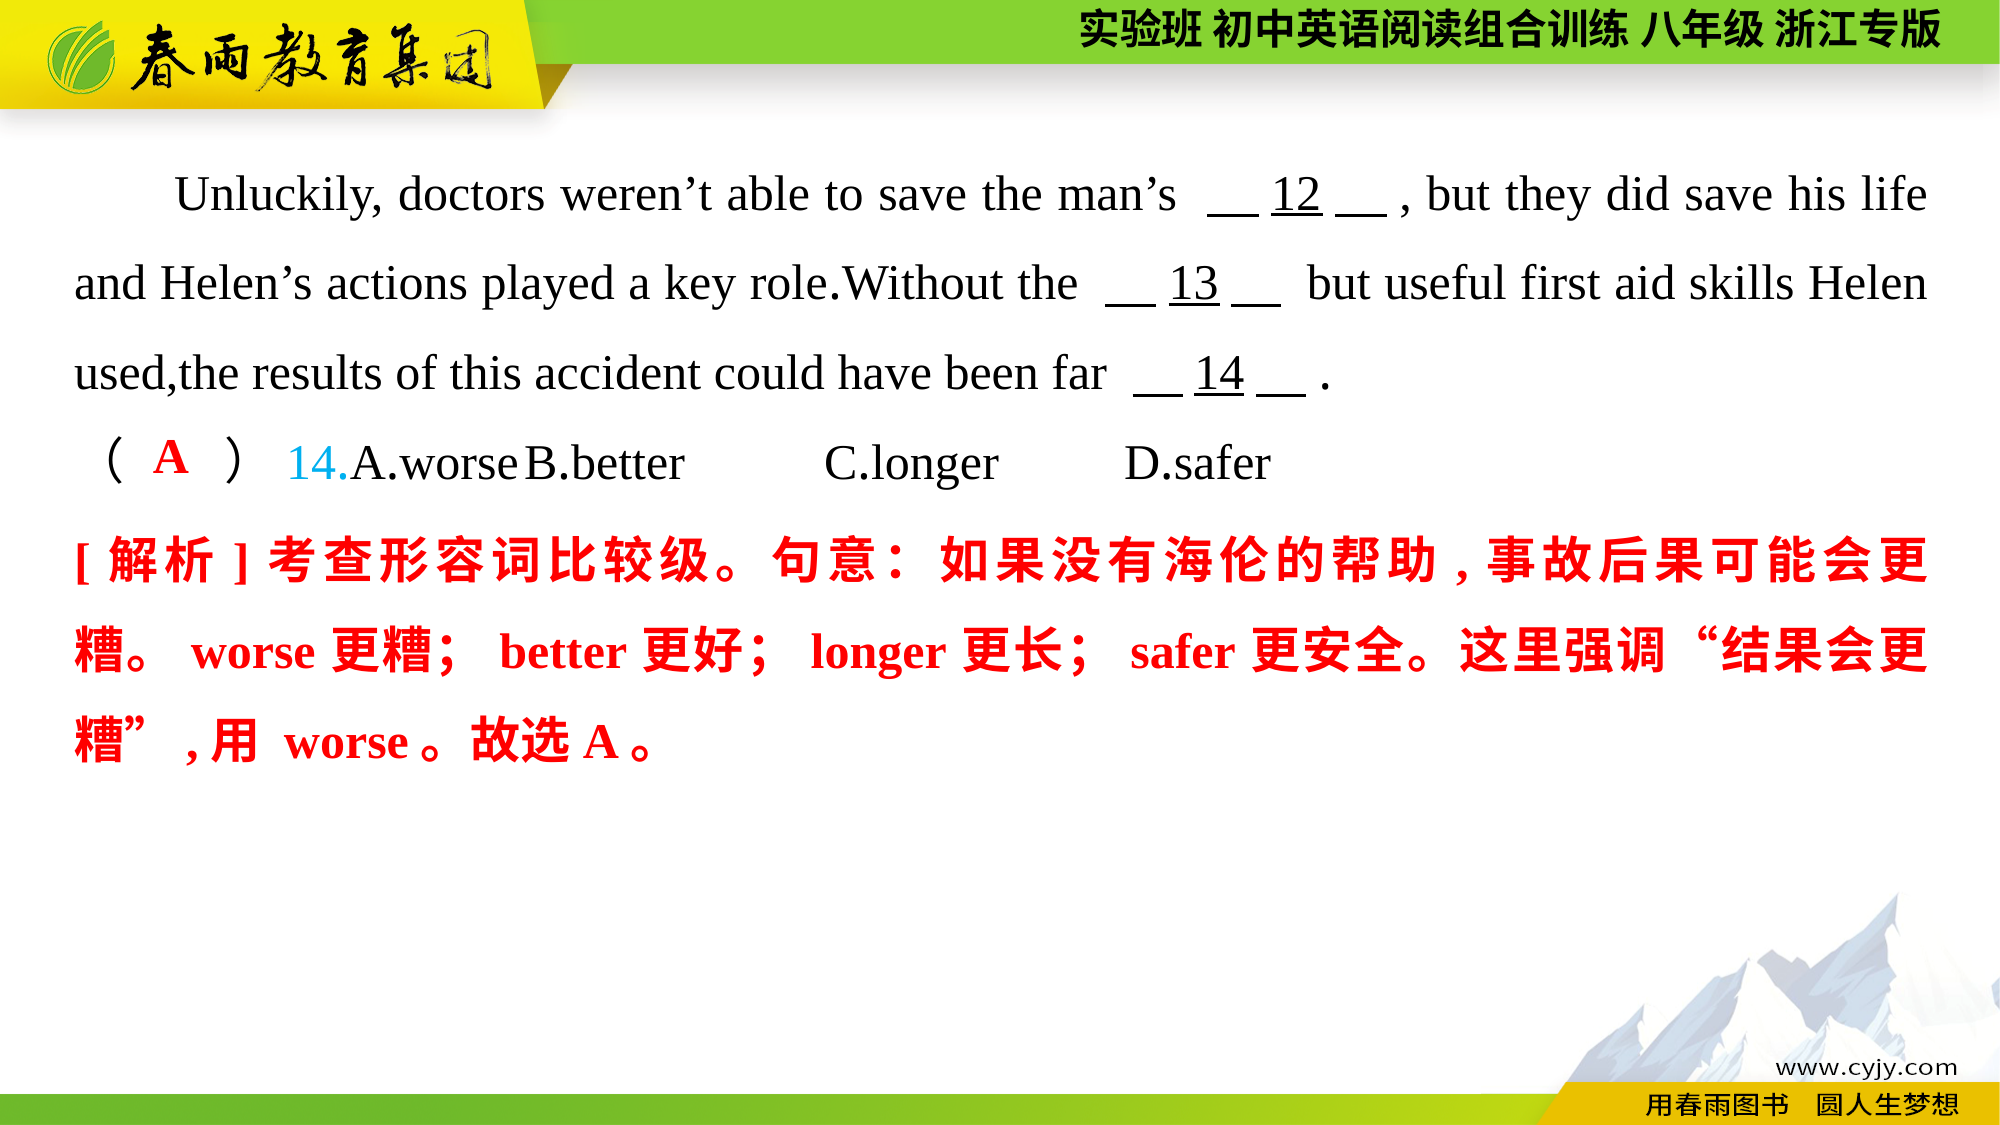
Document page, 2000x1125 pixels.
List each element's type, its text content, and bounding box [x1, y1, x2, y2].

picture [0, 0, 2000, 1125]
list Unluckily, doctors weren’t able to save the man’s 12 , but they did save his life and Helen’s actions played a key role.Without the 13 but useful first aid skills Helen used,the results of this accident could have been far 14 . （ ）14.A.worse B.better C.longer D.safer [59, 122, 1944, 491]
text_box [解析]考查形容词比较级。句意：如果没有海伦的帮助,事故后果可能会更糟。worse更糟；better更好；longer更长；safer更安全。这里强调“结果会更糟”,用 worse。故选A。 [59, 491, 1944, 776]
text_box A [138, 415, 204, 491]
